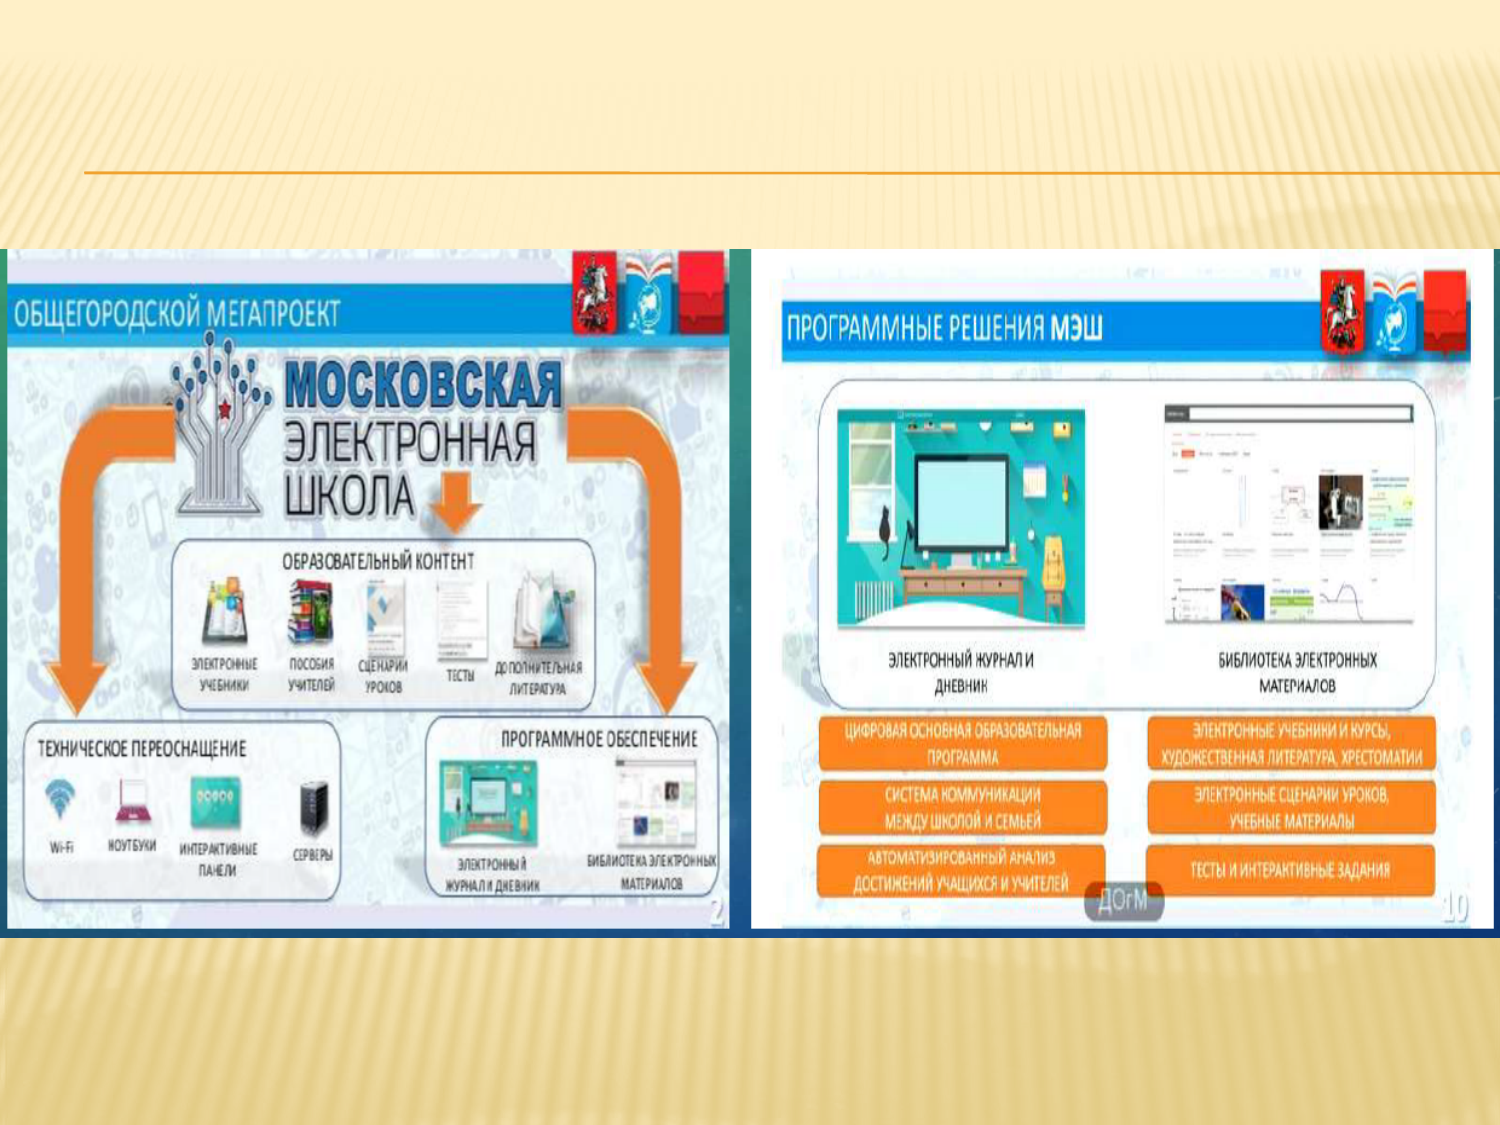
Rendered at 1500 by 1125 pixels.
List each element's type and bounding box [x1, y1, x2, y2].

list [0, 249, 1500, 938]
